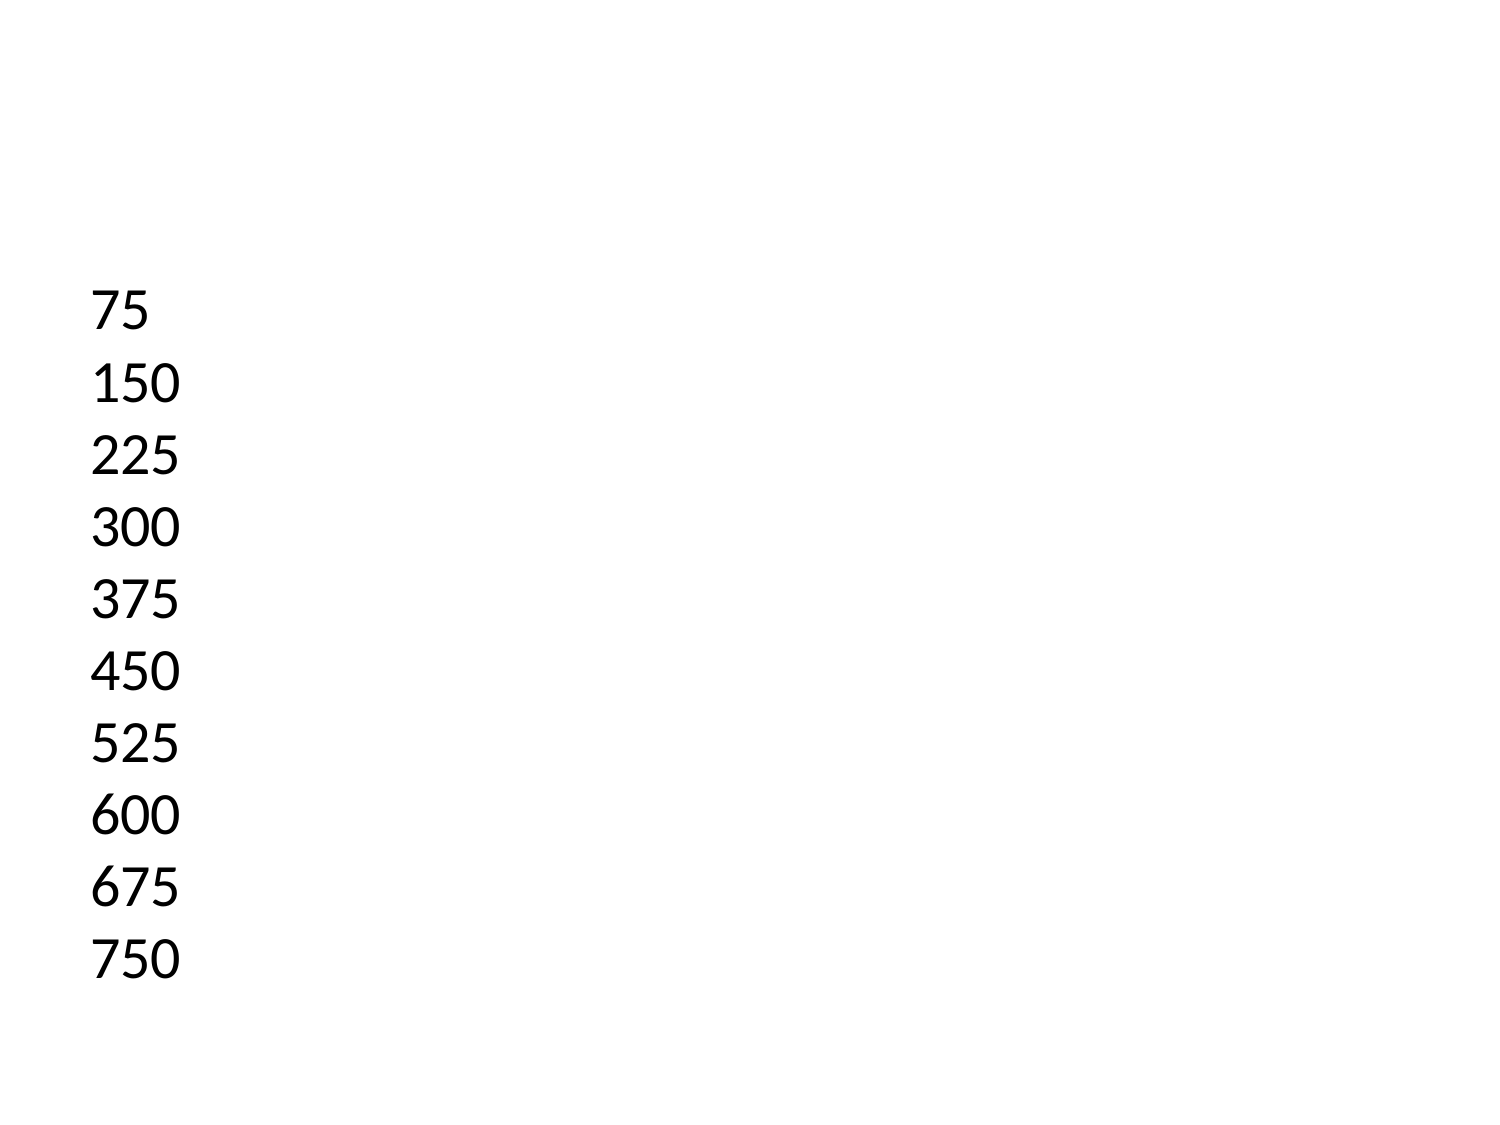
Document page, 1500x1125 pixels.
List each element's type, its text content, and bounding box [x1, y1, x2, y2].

list 75 150 225 300 375 450 525 600 675 750 [75, 262, 1425, 1005]
